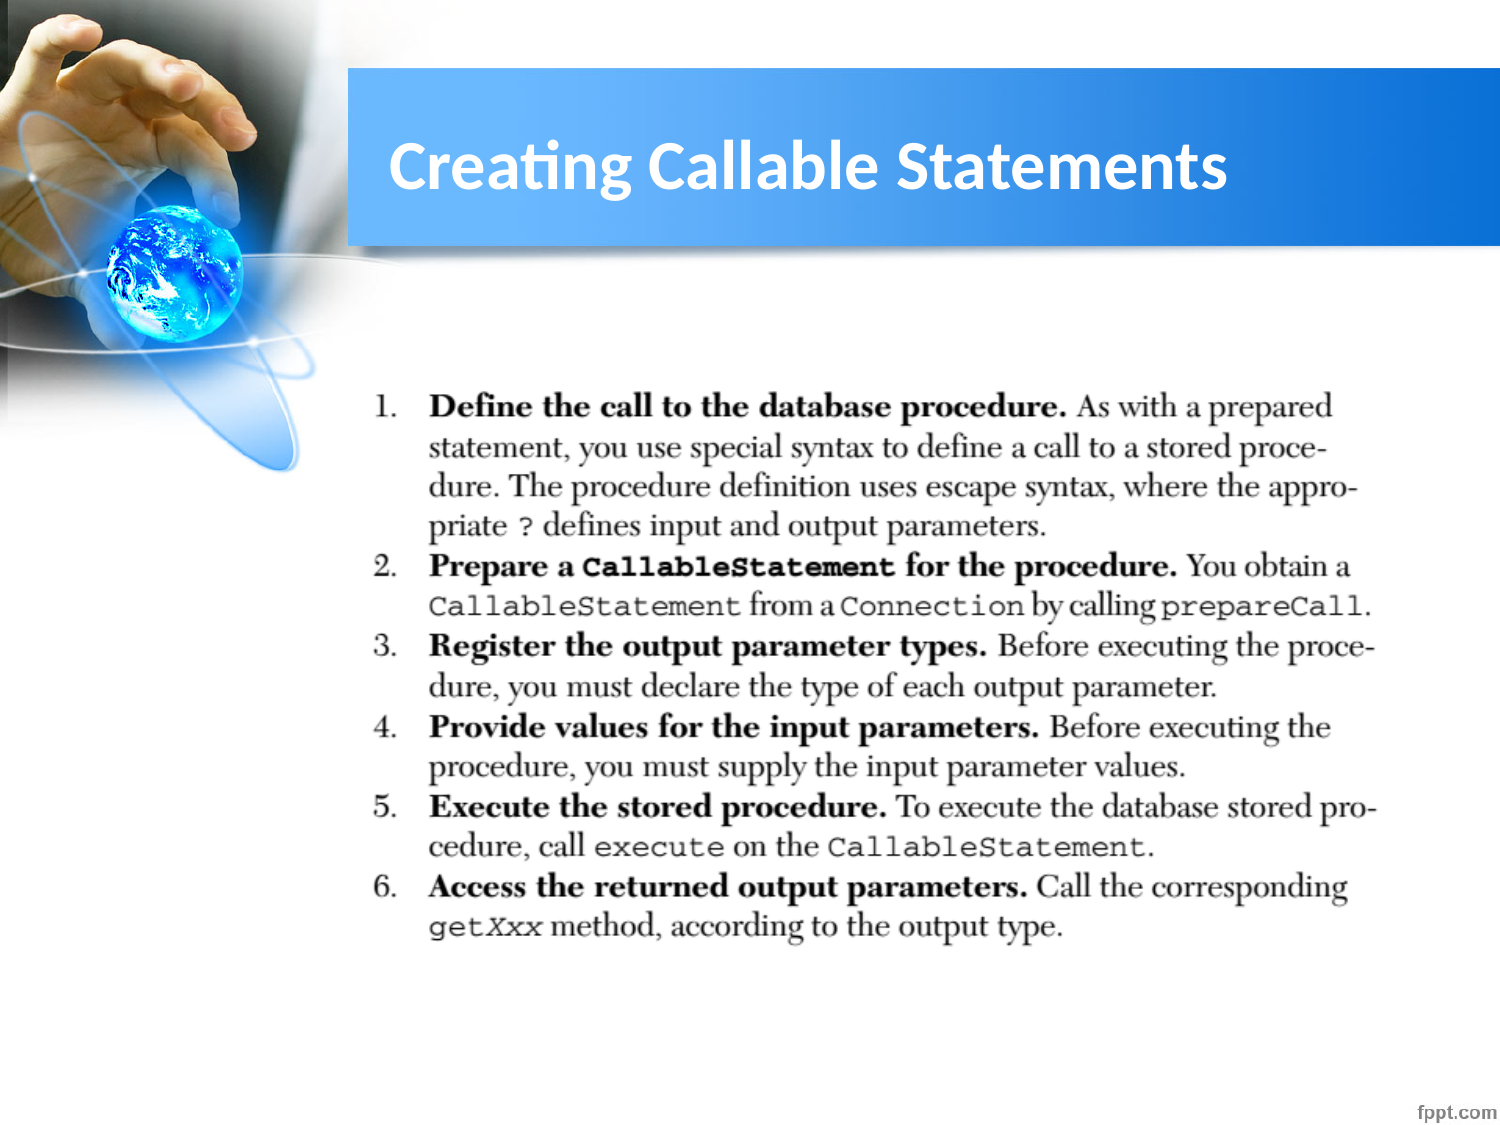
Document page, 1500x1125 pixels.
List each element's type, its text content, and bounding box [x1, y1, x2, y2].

title Creating Callable Statements [374, 111, 1452, 212]
picture [0, 0, 1500, 1125]
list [367, 375, 1384, 950]
